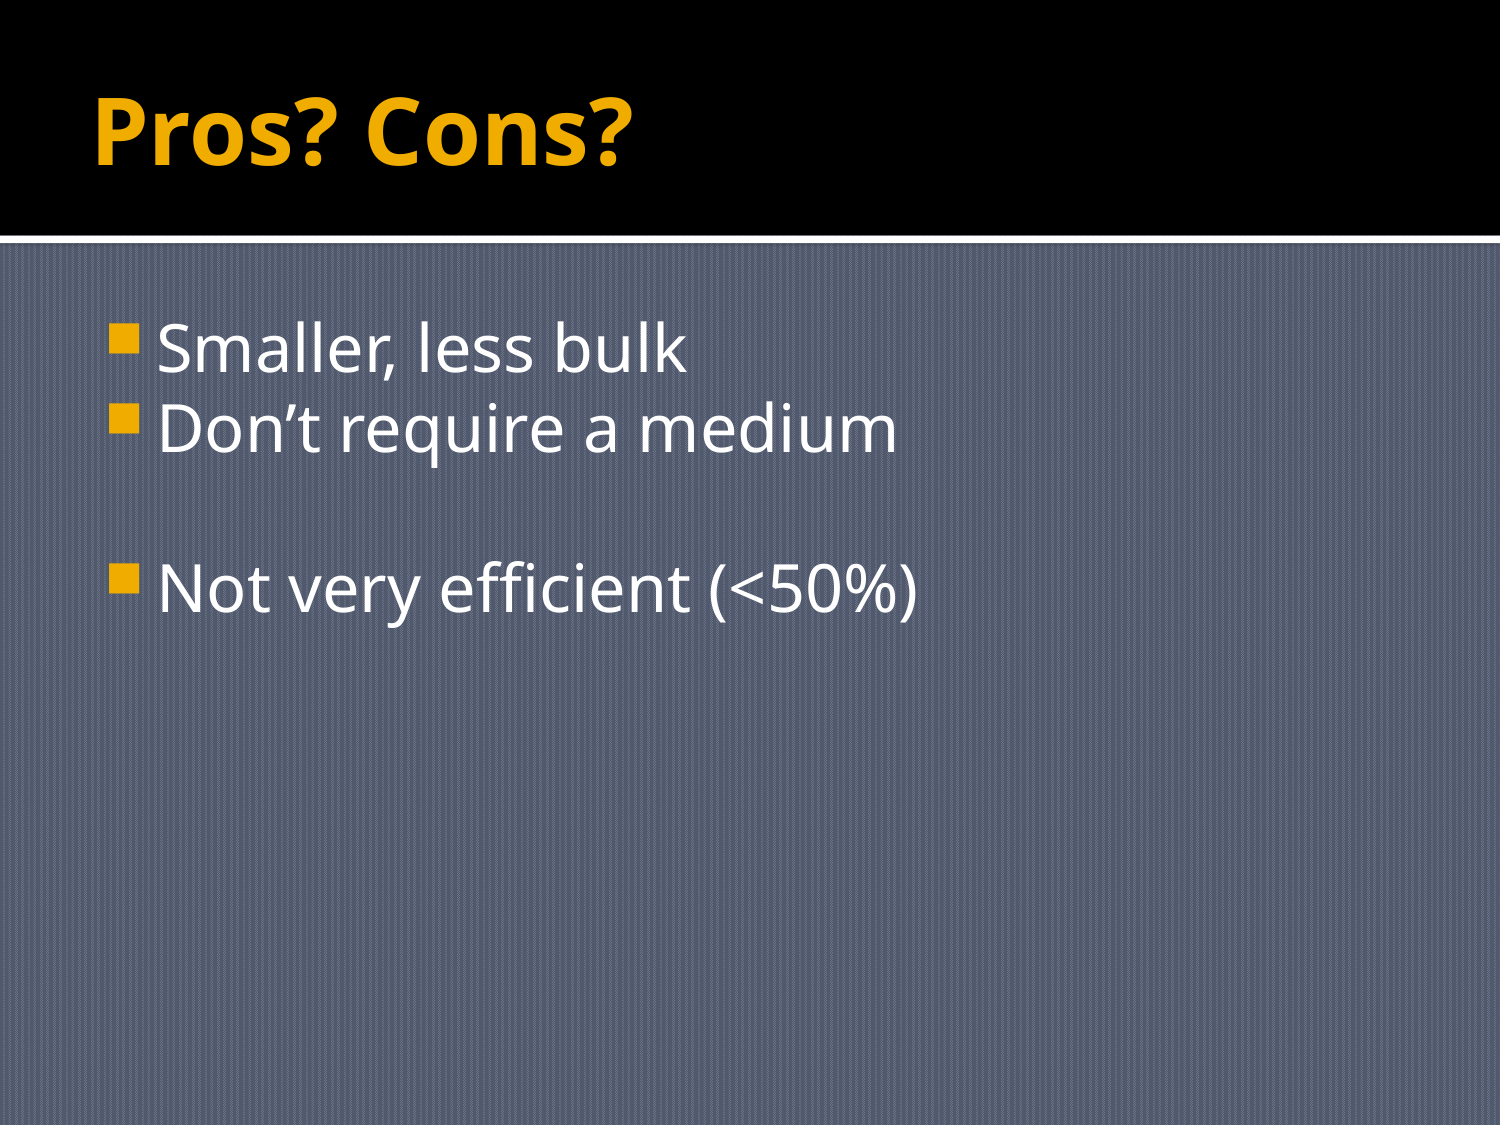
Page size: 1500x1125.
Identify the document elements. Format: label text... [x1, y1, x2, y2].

title Pros? Cons? [75, 25, 1425, 231]
list Smaller, less bulk Don’t require a medium Not very efficient (<50%) [75, 291, 1425, 1050]
